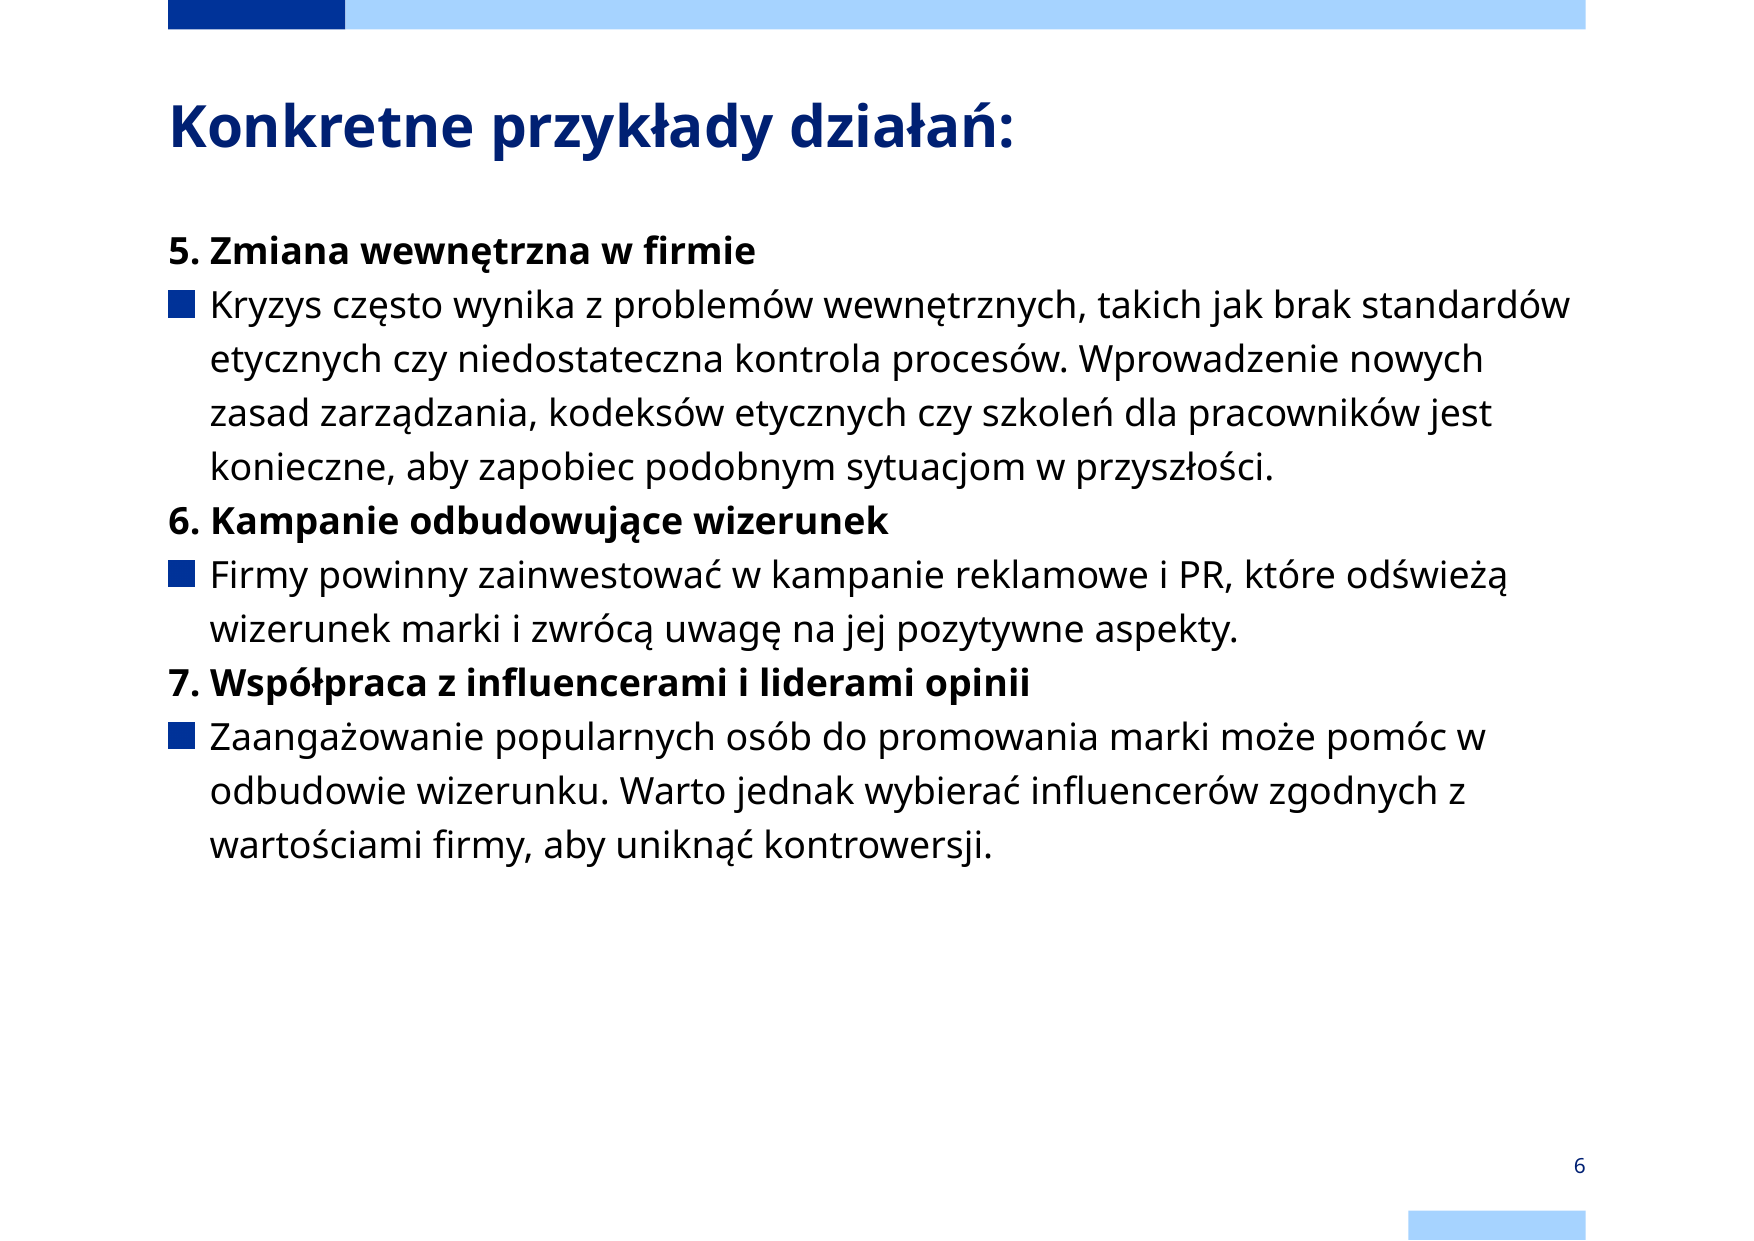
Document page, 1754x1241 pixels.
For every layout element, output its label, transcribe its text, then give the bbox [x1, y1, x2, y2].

list 5. Zmiana wewnętrzna w firmie Kryzys często wynika z problemów wewnętrznych, takich jak brak standardów etycznych czy niedostateczna kontrola procesów. Wprowadzenie nowych zasad zarządzania, kodeksów etycznych czy szkoleń dla pracowników jest konieczne, aby zapobiec podobnym sytuacjom w przyszłości. 6. Kampanie odbudowujące wizerunek Firmy powinny zainwestować w kampanie reklamowe i PR, które odświeżą wizerunek marki i zwrócą uwagę na jej pozytywne aspekty. 7. Współpraca z influencerami i liderami opinii Zaangażowanie popularnych osób do promowania marki może pomóc w odbudowie wizerunku. Warto jednak wybierać influencerów zgodnych z wartościami firmy, aby uniknąć kontrowersji. [168, 218, 1586, 987]
picture [168, 290, 195, 318]
picture [168, 722, 195, 749]
picture [168, 560, 195, 587]
slide_number 6 [1408, 1151, 1586, 1182]
title Konkretne przykłady działań: [168, 84, 1586, 218]
